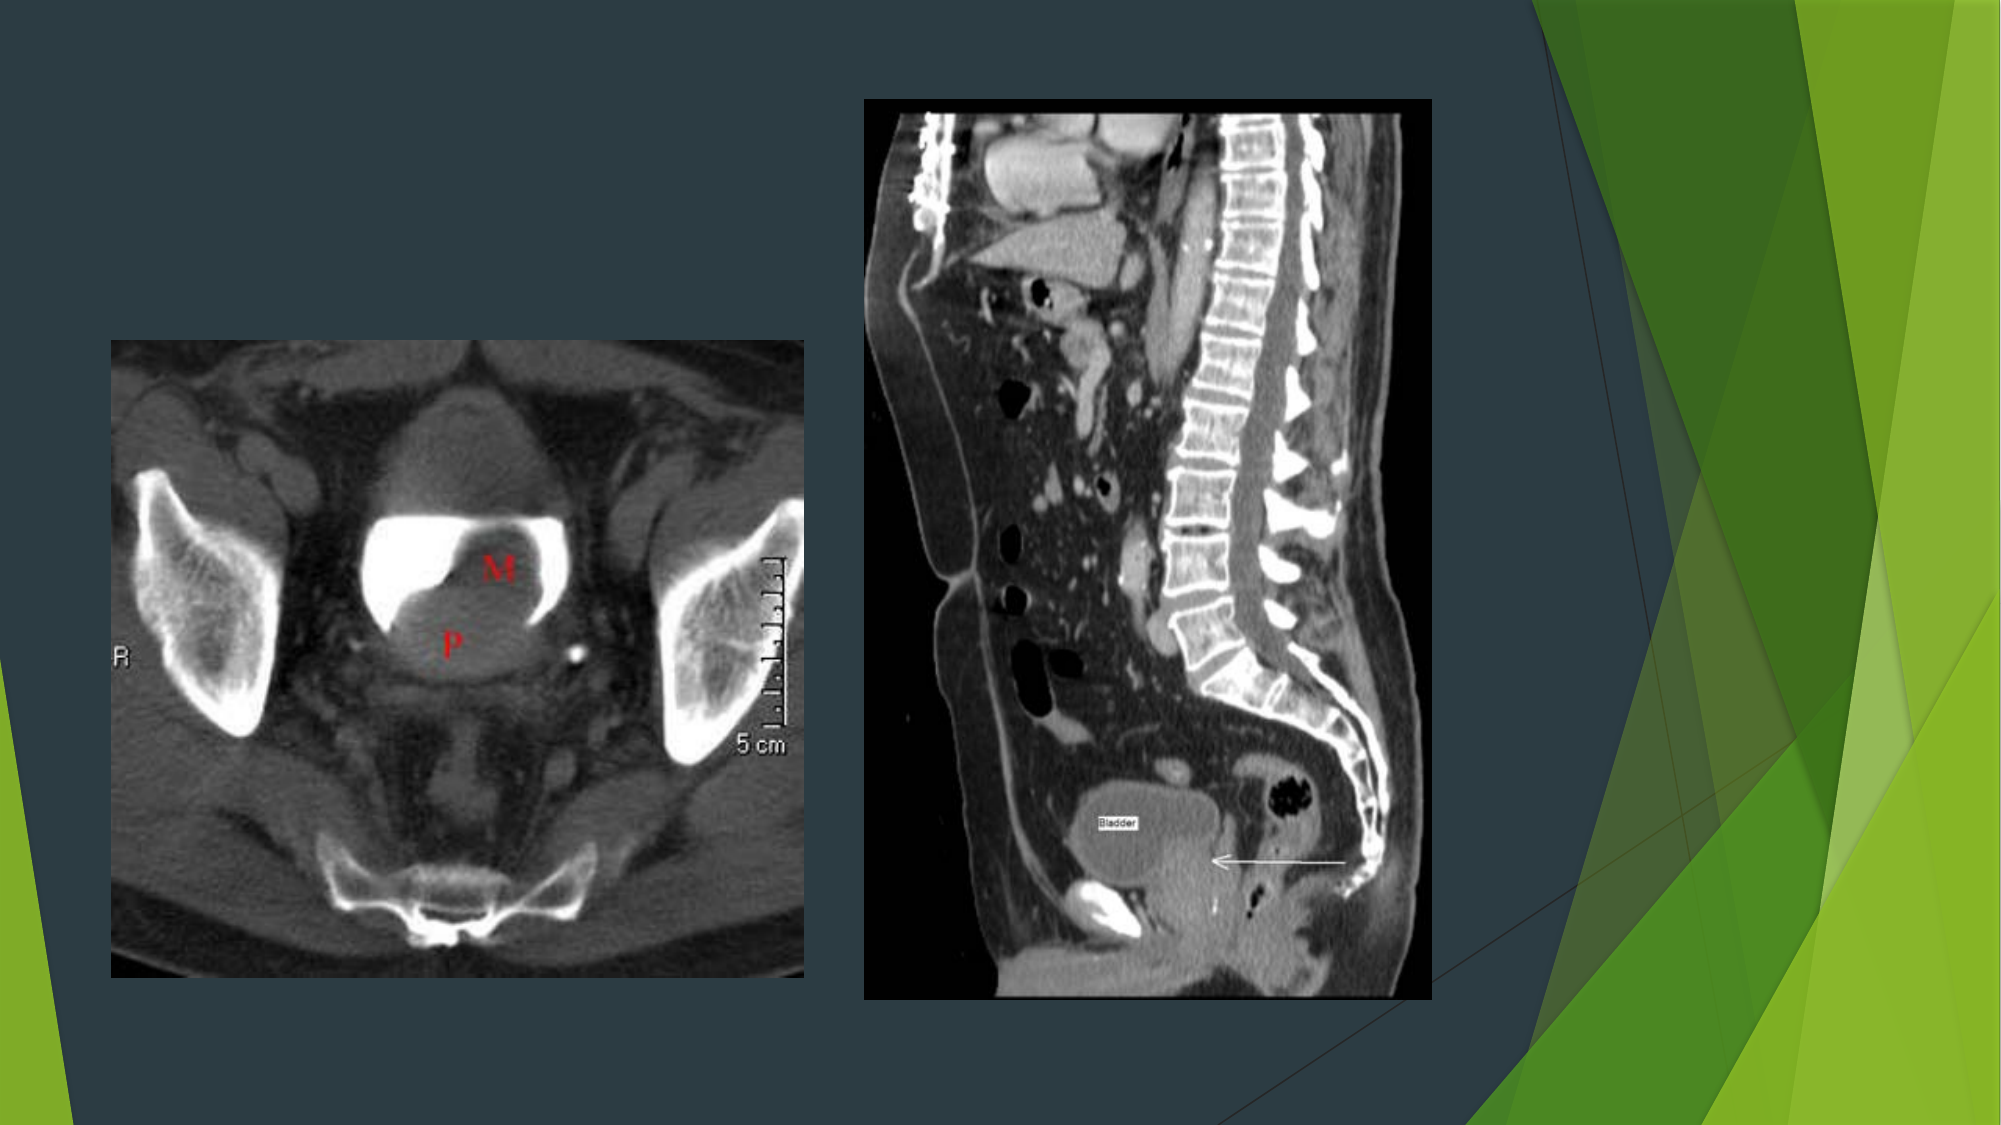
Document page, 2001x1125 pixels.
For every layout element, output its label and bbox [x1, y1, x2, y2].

picture [863, 99, 1432, 1001]
list [110, 340, 804, 979]
